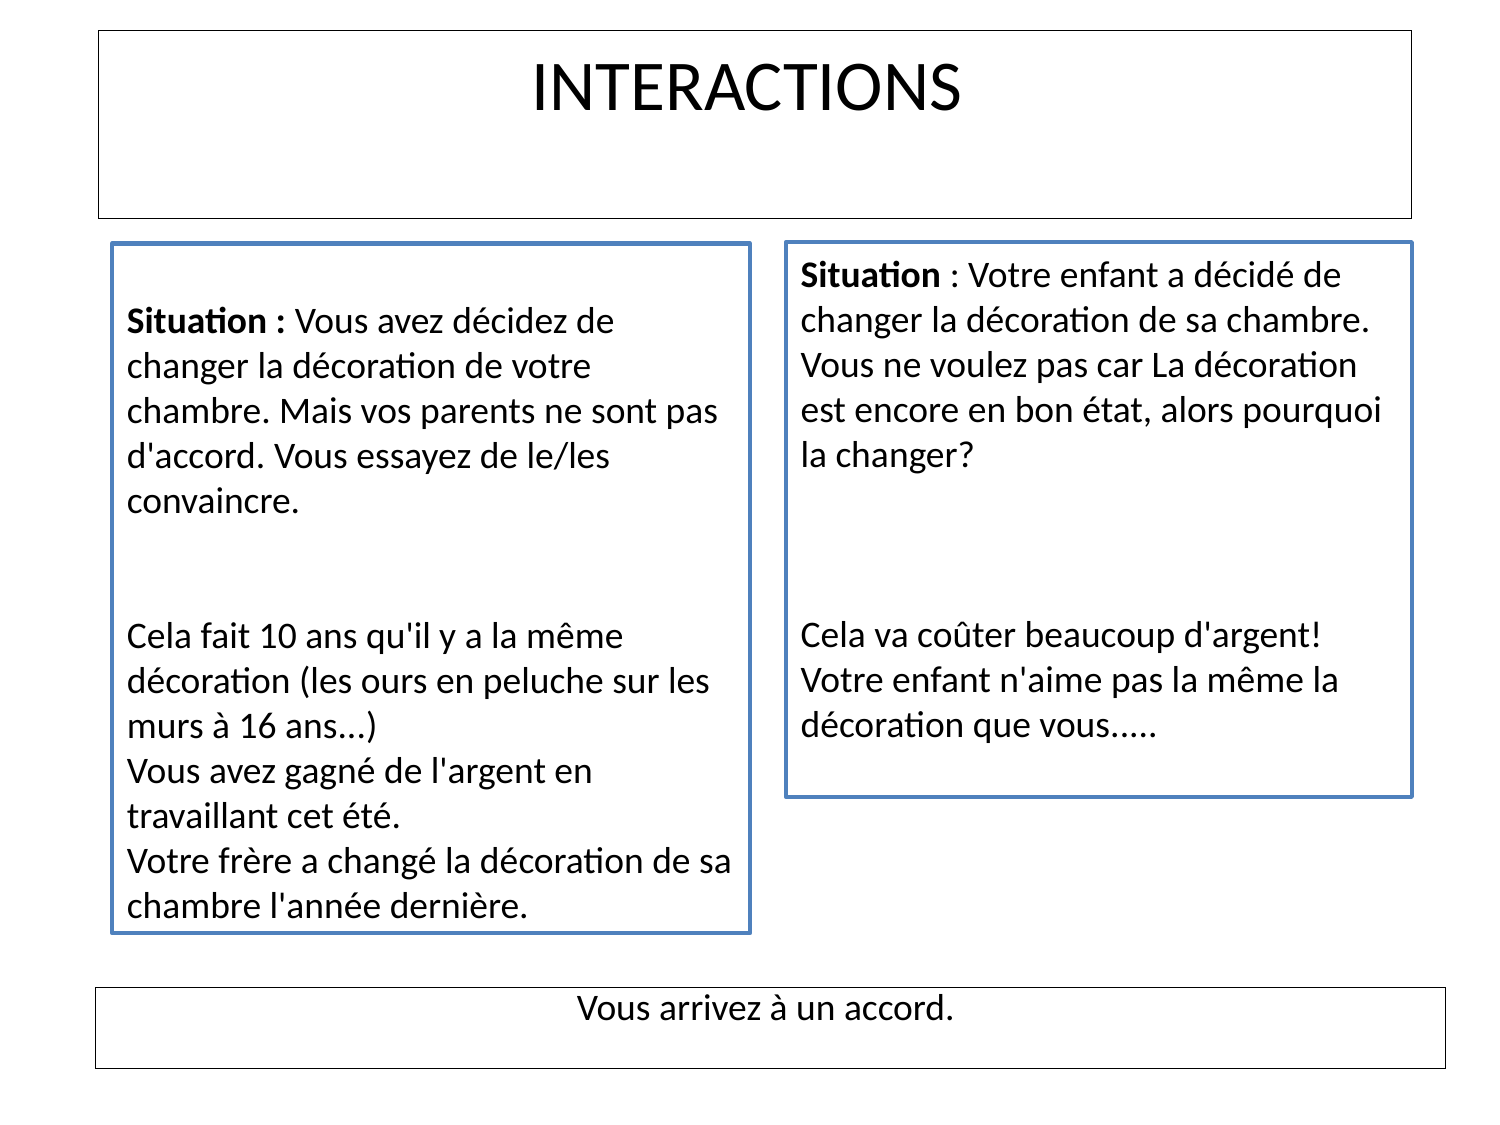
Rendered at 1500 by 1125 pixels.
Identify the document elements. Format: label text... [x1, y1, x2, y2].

text_box Situation : Vous avez décidez de changer la décoration de votre chambre. Mais vos parents ne sont pas d'accord. Vous essayez de le/les convaincre. Cela fait 10 ans qu'il y a la même décoration (les ours en peluche sur les murs à 16 ans...) Vous avez gagné de l'argent en travaillant cet été. Votre frère a changé la décoration de sa chambre l'année dernière. [110, 241, 752, 935]
text_box Situation : Votre enfant a décidé de changer la décoration de sa chambre. Vous ne voulez pas car La décoration est encore en bon état, alors pourquoi la changer? Cela va coûter beaucoup d'argent! Votre enfant n'aime pas la même la décoration que vous..... [784, 240, 1414, 799]
text_box INTERACTIONS [98, 30, 1412, 219]
title Vous arrivez à un accord. [95, 987, 1446, 1069]
